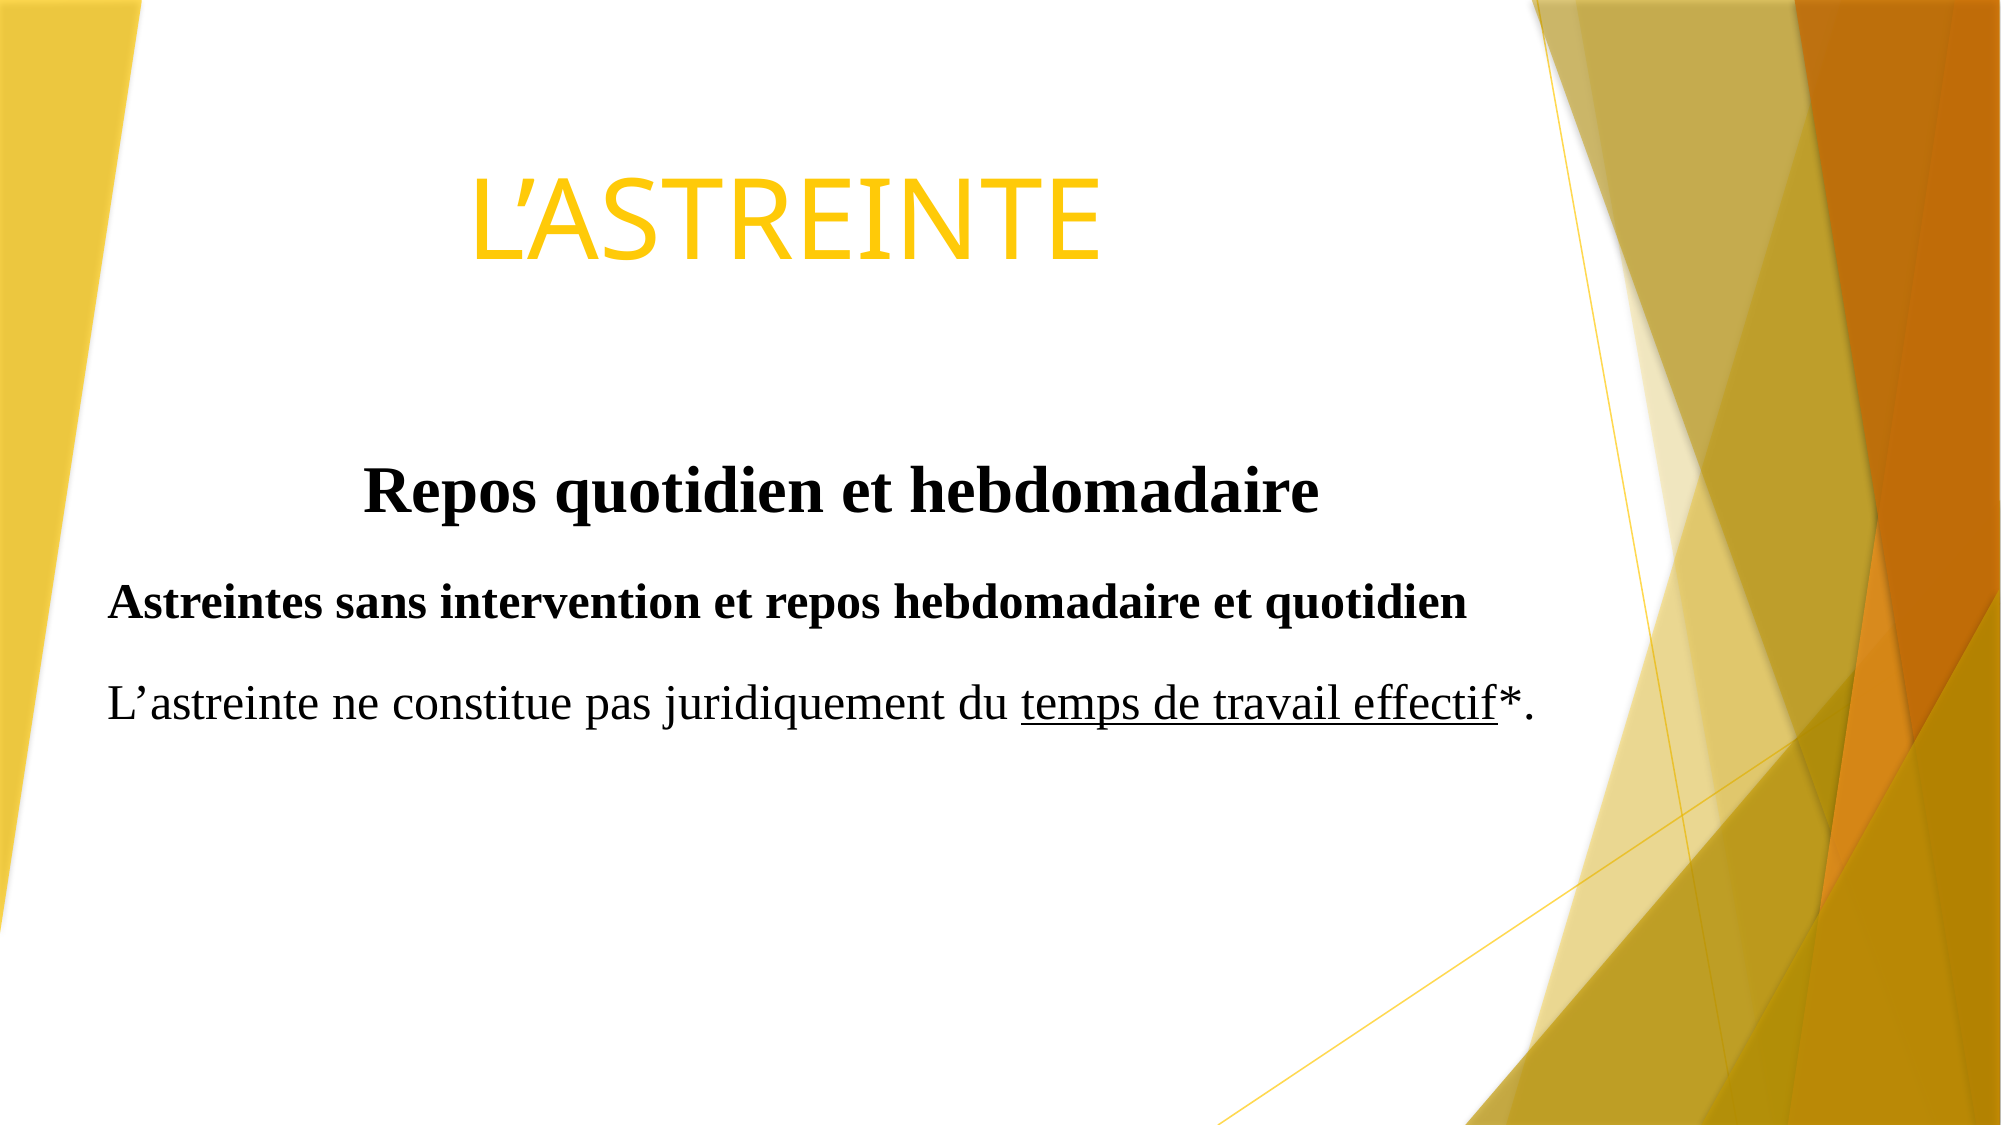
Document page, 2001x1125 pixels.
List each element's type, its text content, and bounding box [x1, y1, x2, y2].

title L’ASTREINTE [163, 19, 1438, 290]
subtitle Repos quotidien et hebdomadaire Astreintes sans intervention et repos hebdomadaire et quotidien L’astreinte ne constitue pas juridiquement du temps de travail effectif*. [92, 345, 1593, 937]
